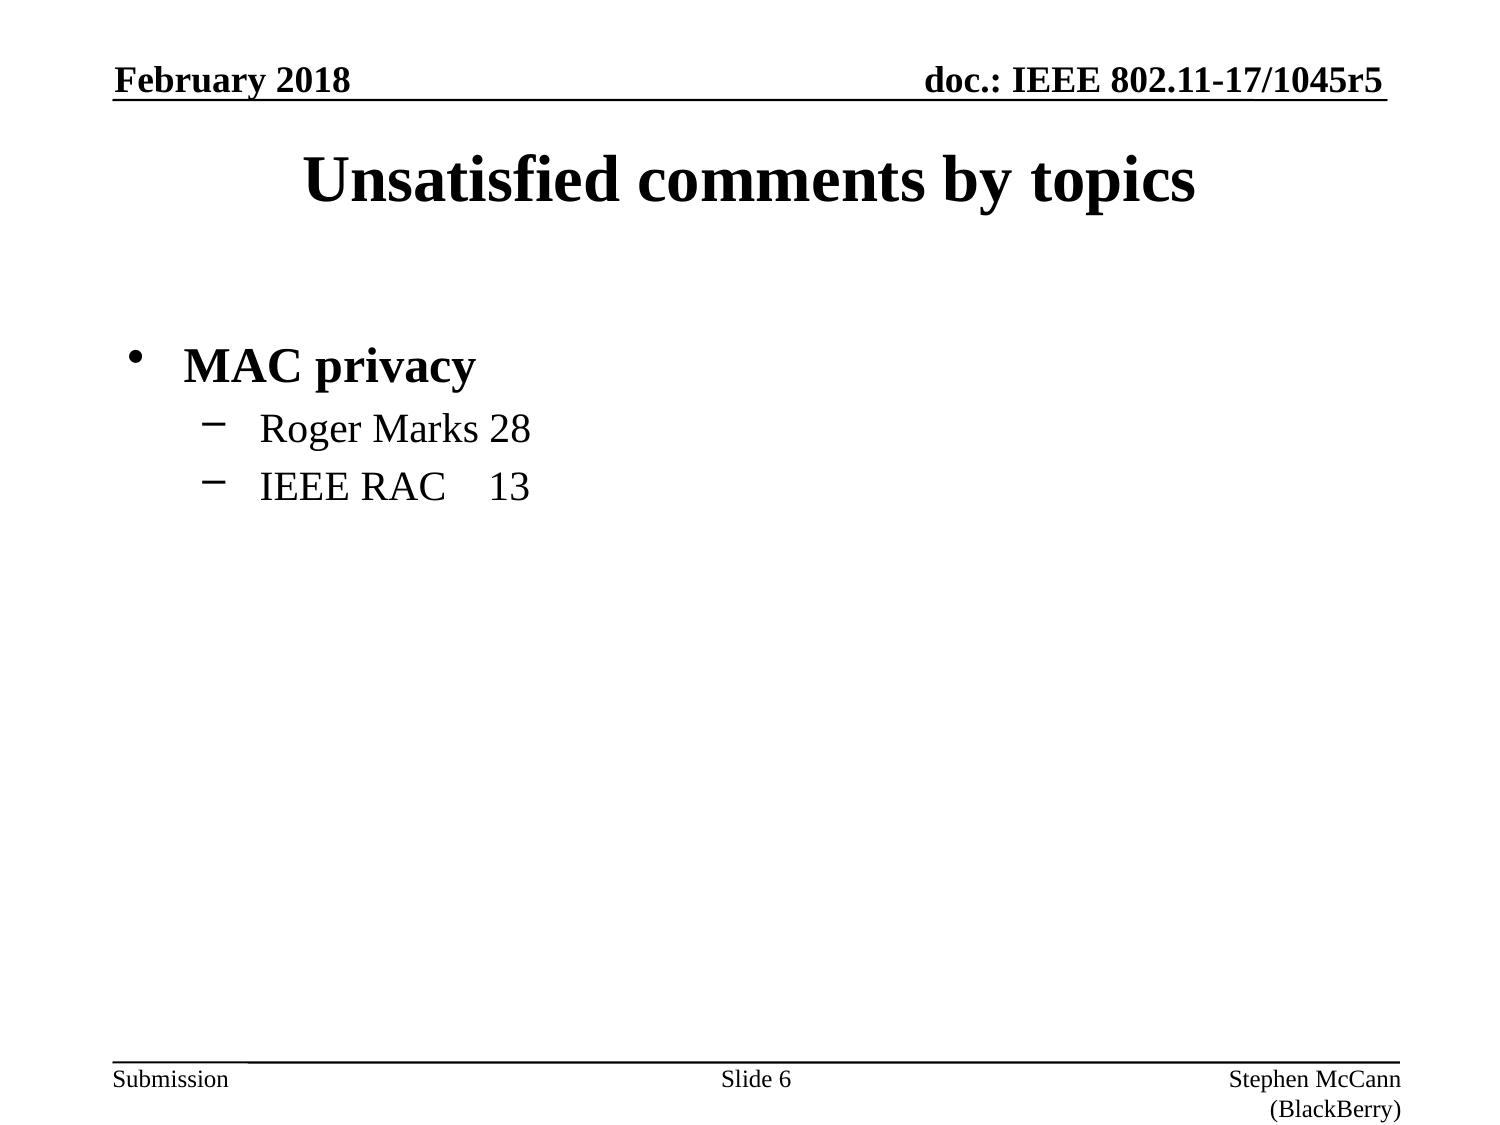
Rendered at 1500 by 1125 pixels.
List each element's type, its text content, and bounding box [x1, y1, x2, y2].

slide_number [114, 54, 374, 101]
slide_number Slide 6 [712, 1061, 800, 1093]
text_box MAC privacy Roger Marks 28 IEEE RAC 13 [112, 324, 1388, 838]
footer Stephen McCann (BlackBerry) [1092, 1061, 1402, 1093]
title Unsatisfied comments by topics [52, 112, 1448, 238]
